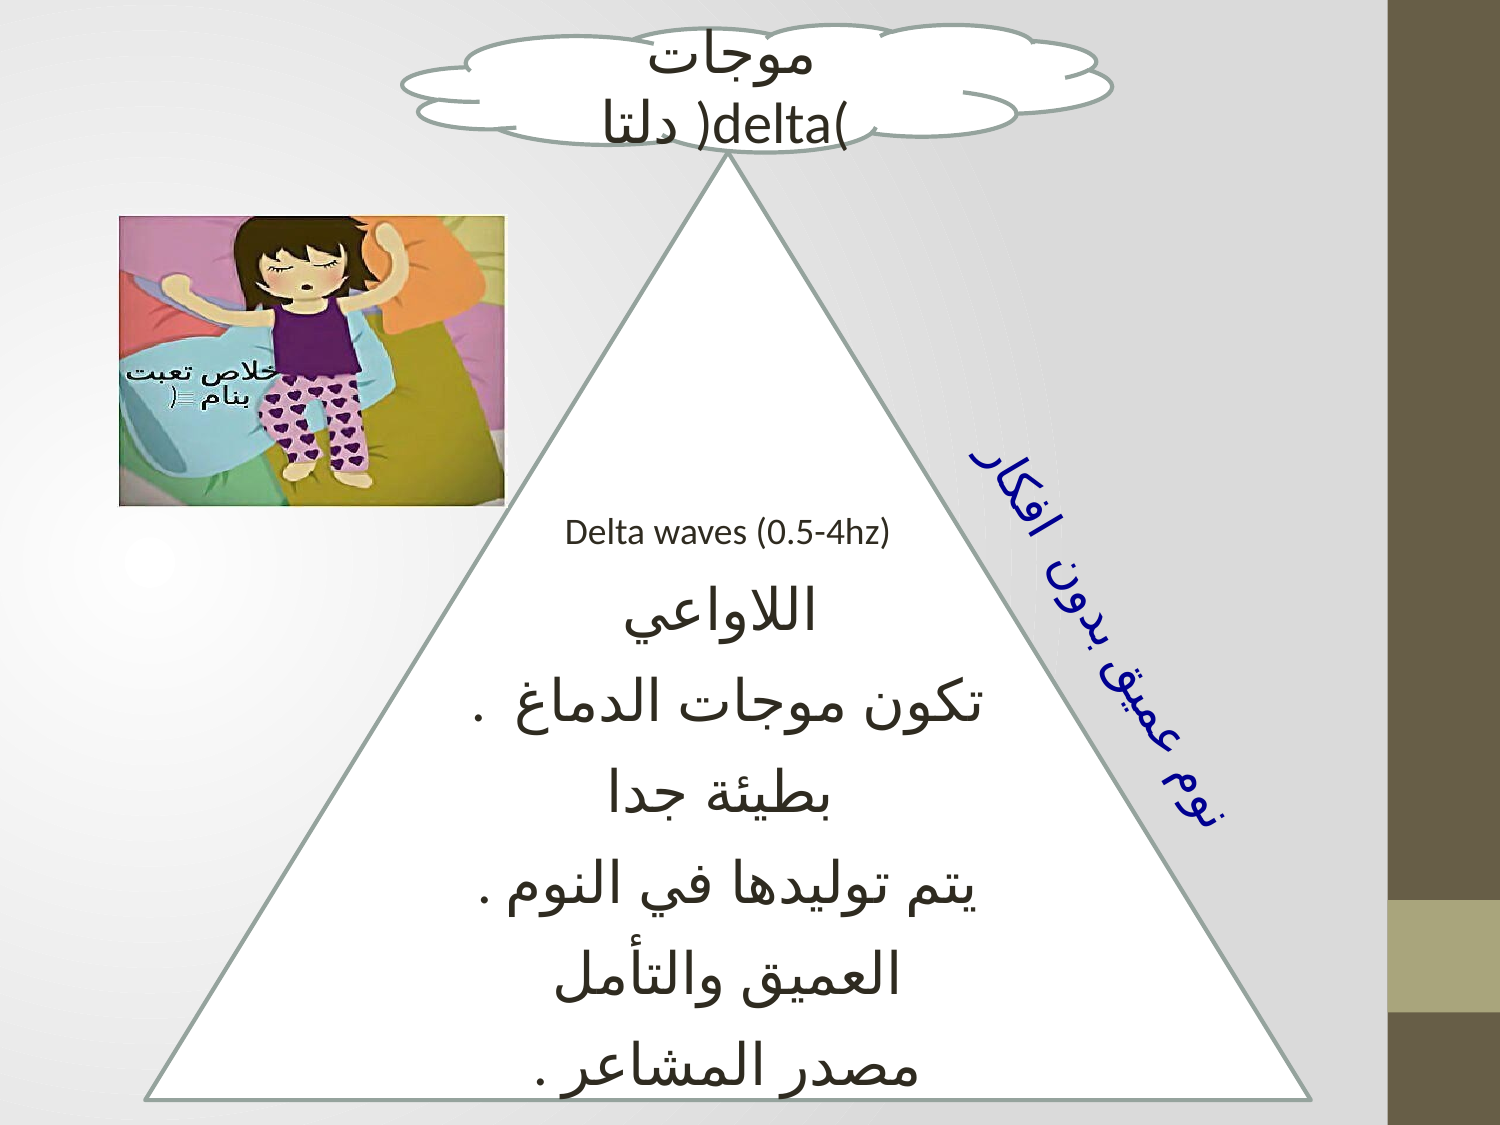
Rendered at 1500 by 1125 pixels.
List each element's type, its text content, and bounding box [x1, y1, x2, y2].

text_box موجات دلتا )delta( [400, 22, 1115, 155]
text_box نوم عميق بدون افكار [866, 256, 1355, 1010]
picture [117, 214, 508, 508]
text_box Delta waves (0.5-4hz) اللاواعي . تكون موجات الدماغ بطيئة جدا . يتم توليدها في النوم العميق والتأمل . مصدر المشاعر الخاصة بالتعاطف [143, 153, 1313, 1103]
